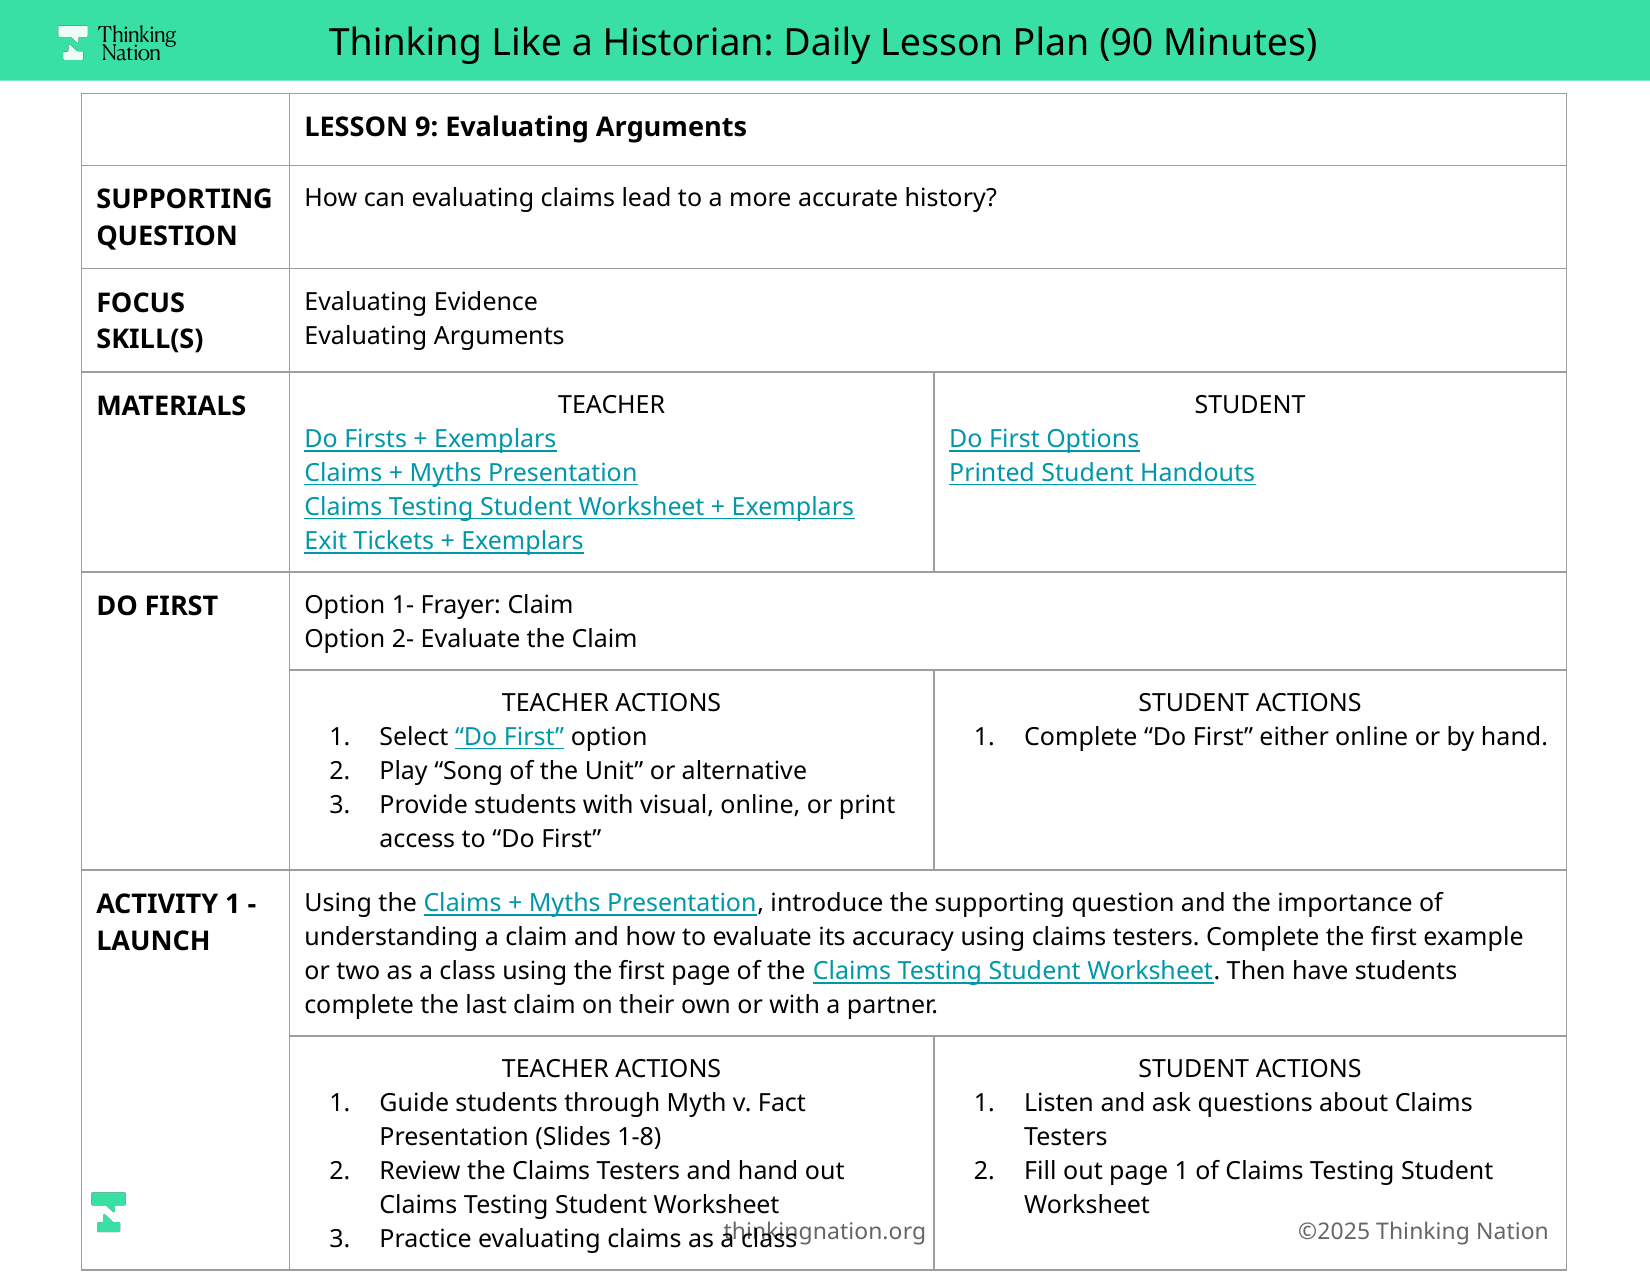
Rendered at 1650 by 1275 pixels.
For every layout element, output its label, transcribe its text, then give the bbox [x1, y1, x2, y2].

picture [45, 14, 180, 71]
table_cell STUDENT ACTIONS Complete “Do First” either online or by hand. [935, 671, 1566, 869]
table_cell SUPPORTING QUESTION [82, 166, 289, 268]
table_header [82, 94, 289, 165]
table_cell How can evaluating claims lead to a more accurate history? [290, 166, 1566, 268]
table_cell STUDENT ACTIONS Listen and ask questions about Claims Testers Fill out page 1 of Claims Testing Student Worksheet [935, 1037, 1566, 1269]
table_header LESSON 9: Evaluating Arguments [290, 94, 1566, 165]
table_cell TEACHER ACTIONS Select “Do First” option Play “Song of the Unit” or alternative Provide students with visual, online, or print access to “Do First” [290, 671, 933, 869]
picture [80, 1184, 136, 1240]
table_cell TEACHER Do Firsts + Exemplars Claims + Myths Presentation Claims Testing Student Worksheet + Exemplars Exit Tickets + Exemplars [290, 373, 933, 571]
table_cell Using the Claims + Myths Presentation, introduce the supporting question and the importance of understanding a claim and how to evaluate its accuracy using claims testers. Complete the first example or two as a class using the first page of the Claims Testing Student Worksheet. Then have students complete the last claim on their own or with a partner. [290, 871, 1566, 1035]
table_cell Evaluating Evidence Evaluating Arguments [290, 269, 1566, 371]
table_cell Option 1- Frayer: Claim Option 2- Evaluate the Claim [290, 573, 1566, 669]
table_cell ACTIVITY 1 - LAUNCH [82, 871, 289, 1269]
text_box Thinking Like a Historian: Daily Lesson Plan (90 Minutes) [0, 0, 1650, 81]
table_cell TEACHER ACTIONS Guide students through Myth v. Fact Presentation (Slides 1-8) Review the Claims Testers and hand out Claims Testing Student Worksheet Practice evaluating claims as a class [290, 1037, 933, 1269]
table_cell MATERIALS [82, 373, 289, 571]
table_cell DO FIRST [82, 573, 289, 869]
table_cell FOCUS SKILL(S) [82, 269, 289, 371]
table_cell STUDENT Do First Options Printed Student Handouts [935, 373, 1566, 571]
